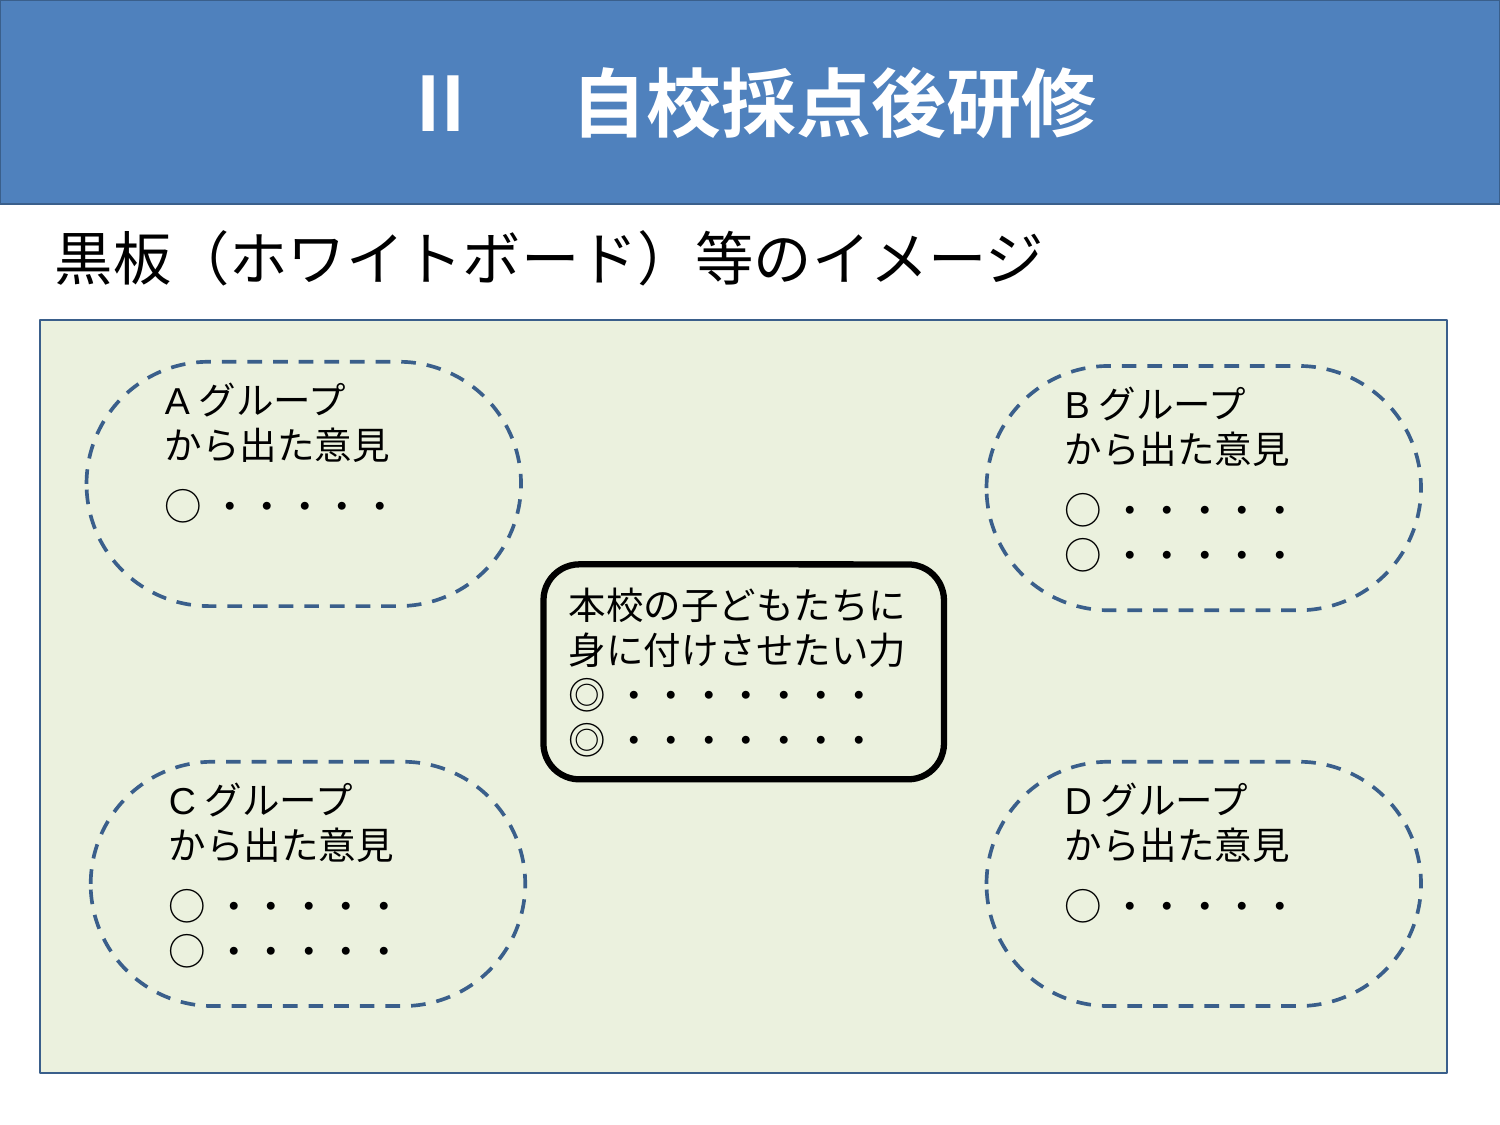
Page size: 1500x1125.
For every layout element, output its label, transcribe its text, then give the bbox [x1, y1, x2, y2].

text_box Bグループ から出た意見 [1049, 373, 1332, 479]
text_box 本校の子どもたちに身に付けさせたい力 ◎・・・・・・・ ◎・・・・・・・ [542, 563, 946, 781]
text_box ○・・・・・ ○・・・・・ [1049, 479, 1383, 585]
text_box [985, 760, 1423, 1008]
text_box 黒板（ホワイトボード）等のイメージ [40, 214, 1159, 300]
text_box Ⅱ 自校採点後研修 [0, 0, 1500, 205]
text_box [985, 381, 1375, 612]
text_box ○・・・・・ [1049, 875, 1383, 936]
text_box [168, 760, 527, 974]
text_box Dグループ から出た意見 [1049, 769, 1332, 875]
text_box ○・・・・・ ○・・・・・ [154, 875, 487, 981]
text_box [85, 360, 523, 608]
text_box [1064, 364, 1423, 578]
text_box [39, 319, 1448, 1074]
text_box Cグループ から出た意見 [154, 769, 437, 875]
text_box Aグループ から出た意見 [149, 369, 432, 475]
text_box [89, 775, 479, 1008]
text_box ○・・・・・ [149, 475, 483, 536]
